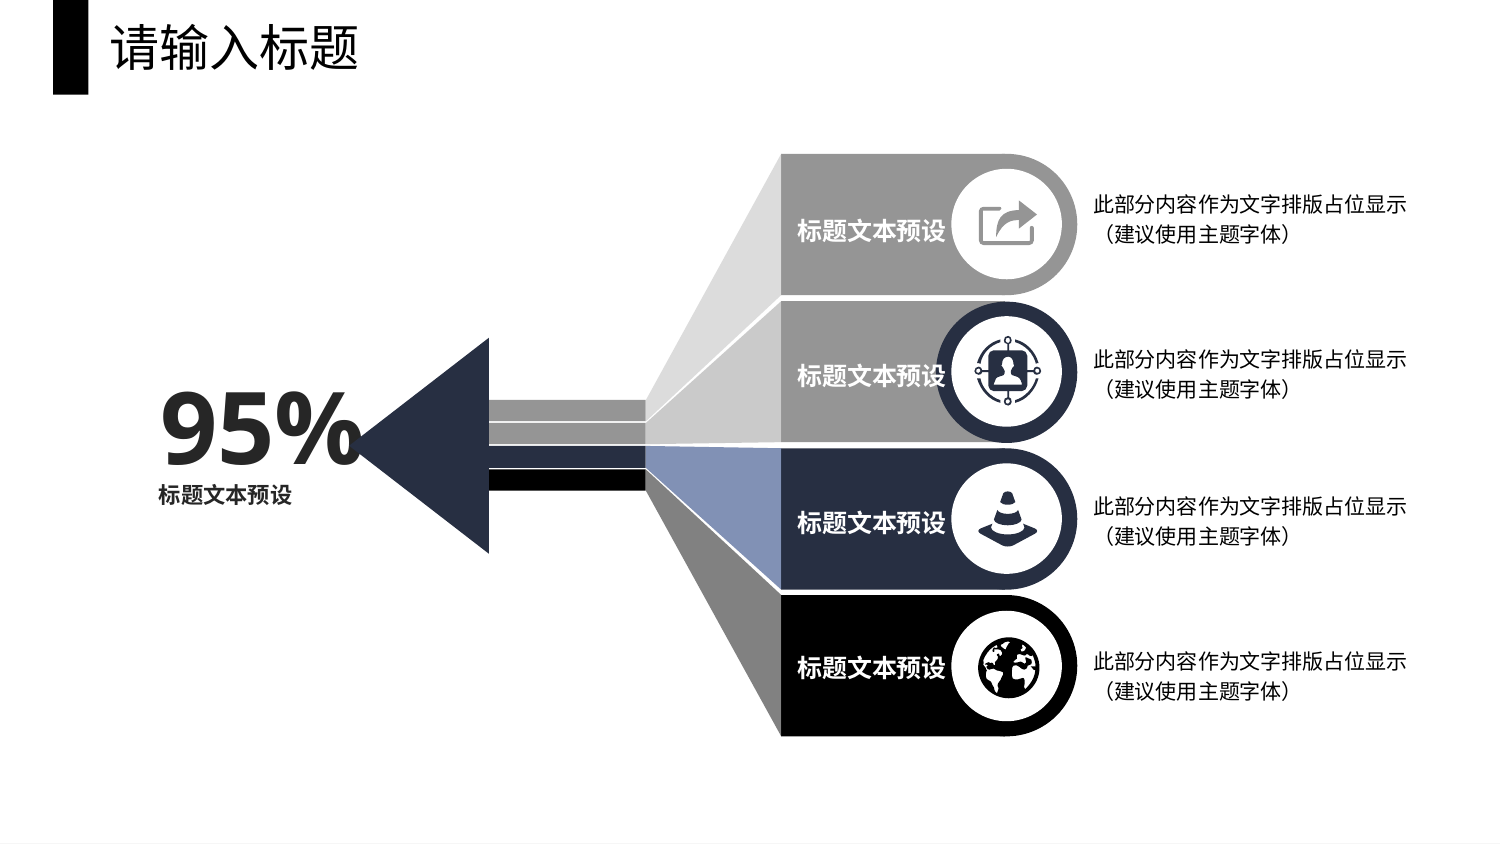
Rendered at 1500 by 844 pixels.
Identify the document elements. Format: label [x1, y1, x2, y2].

text_box [348, 153, 1412, 737]
text_box [52, 0, 396, 95]
text_box [138, 356, 321, 516]
